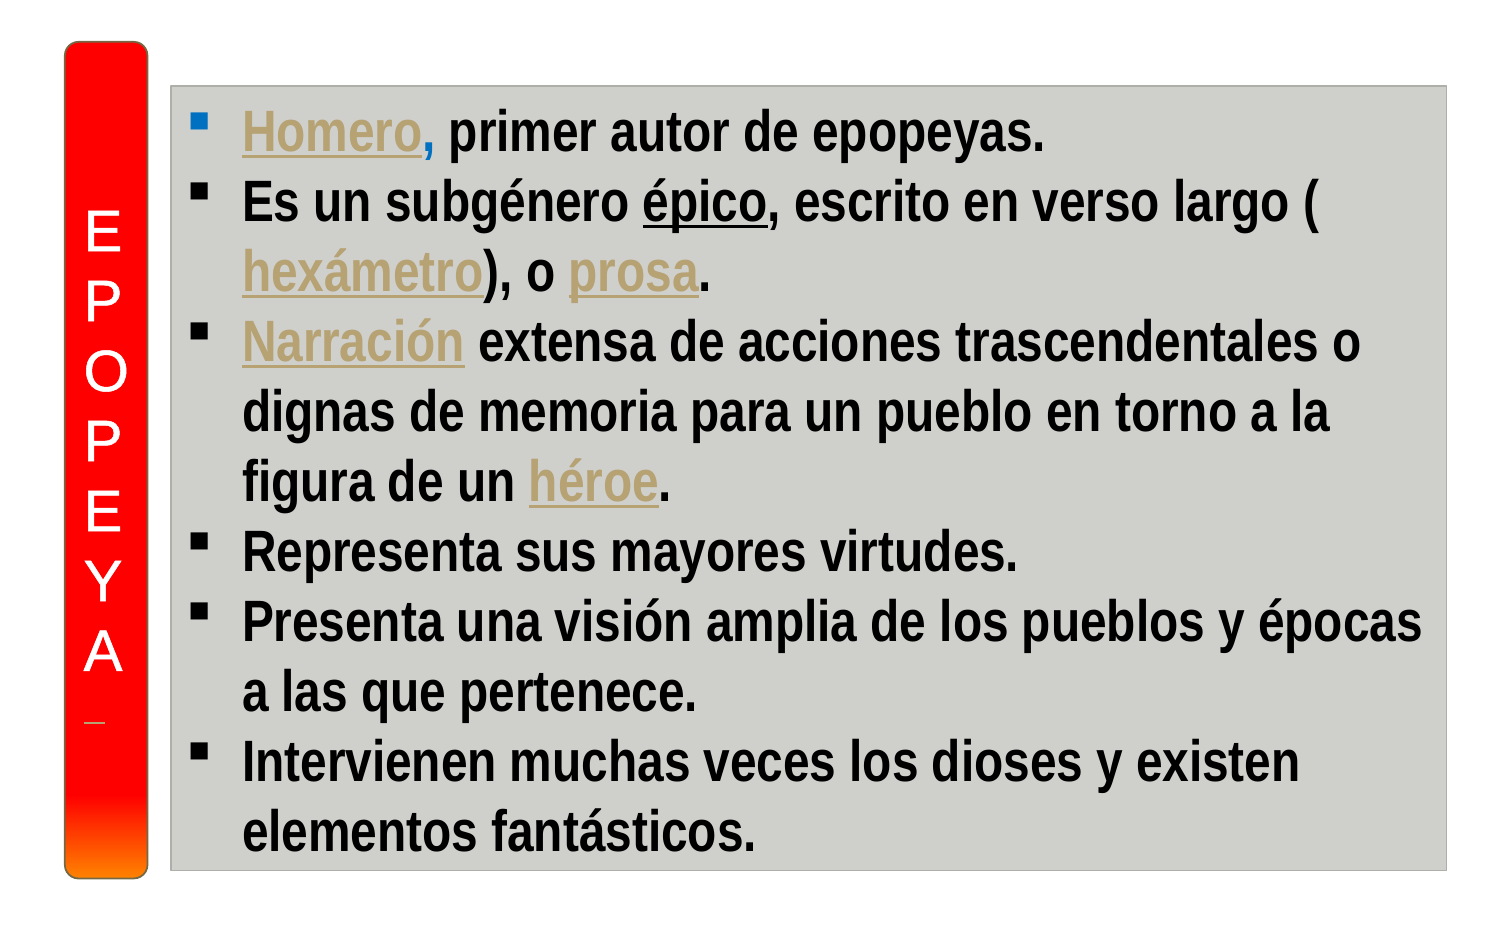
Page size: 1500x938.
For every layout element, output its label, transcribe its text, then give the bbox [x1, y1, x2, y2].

text_box Homero, primer autor de epopeyas. Es un subgénero épico, escrito en verso largo (hexámetro), o prosa. Narración extensa de acciones trascendentales o dignas de memoria para un pueblo en torno a la figura de un héroe. Representa sus mayores virtudes. Presenta una visión amplia de los pueblos y épocas a las que pertenece. Intervienen muchas veces los dioses y existen elementos fantásticos. [170, 85, 1447, 871]
text_box EPOPEYA [63, 40, 149, 880]
